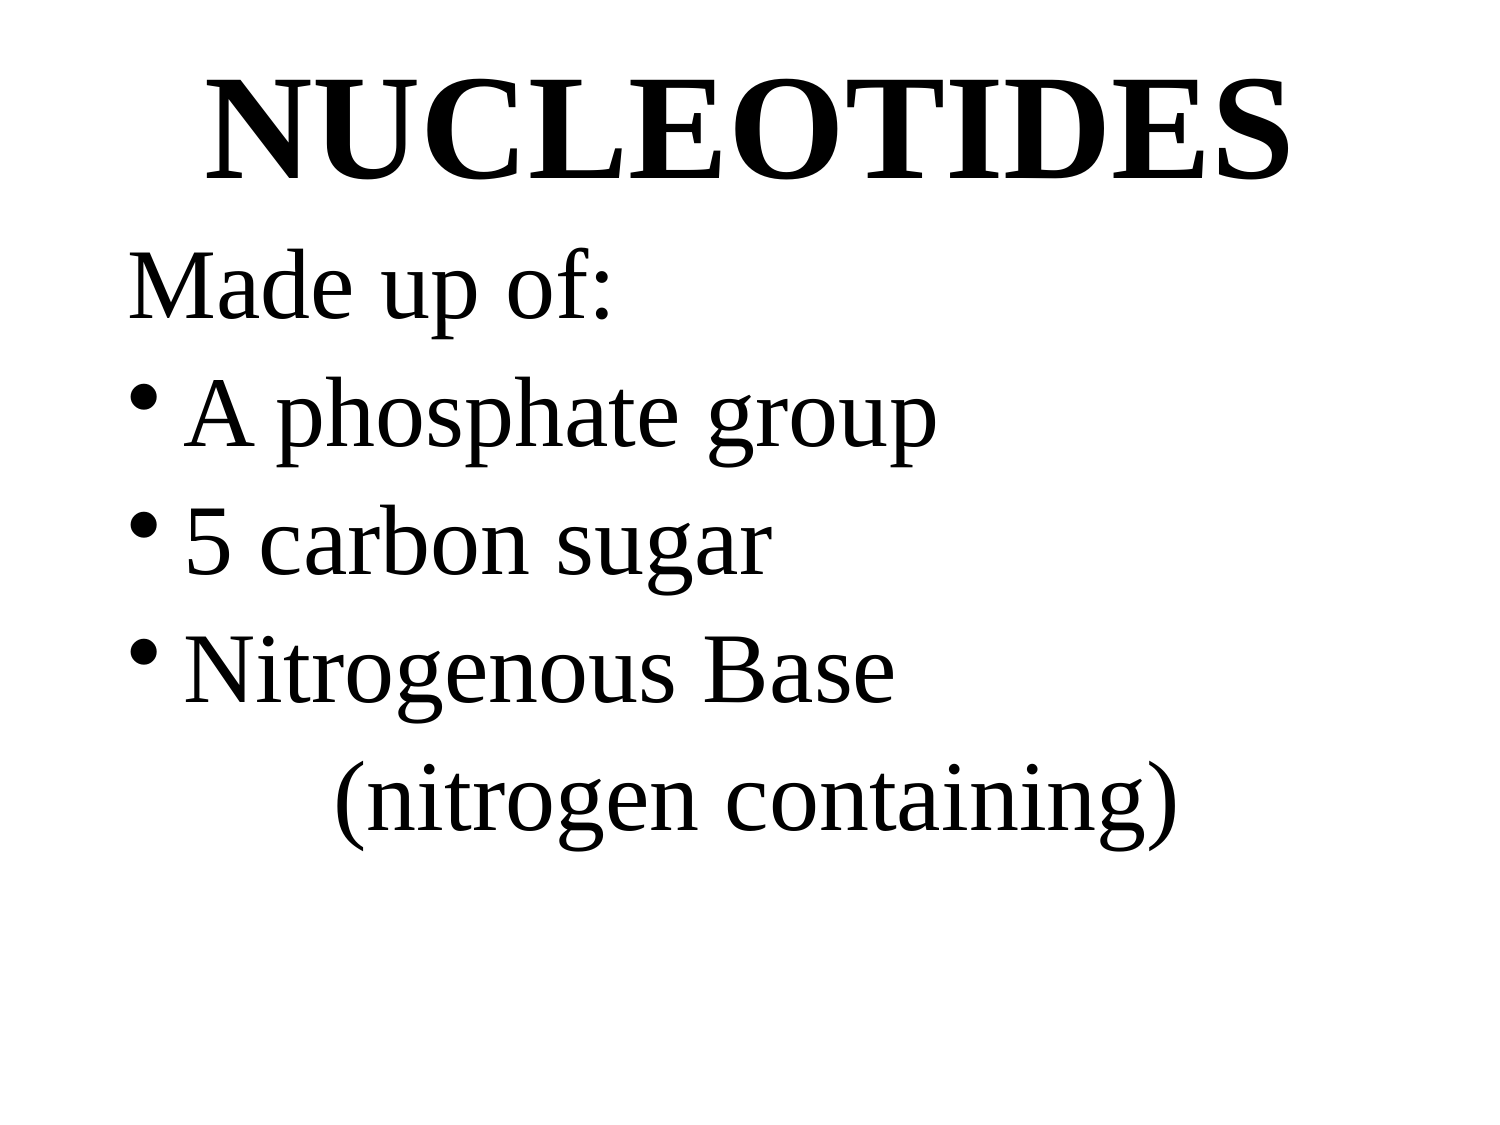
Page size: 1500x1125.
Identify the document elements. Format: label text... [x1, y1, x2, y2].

title NUCLEOTIDES [112, 24, 1388, 213]
list Made up of: A phosphate group 5 carbon sugar Nitrogenous Base (nitrogen containing) [112, 224, 1388, 900]
